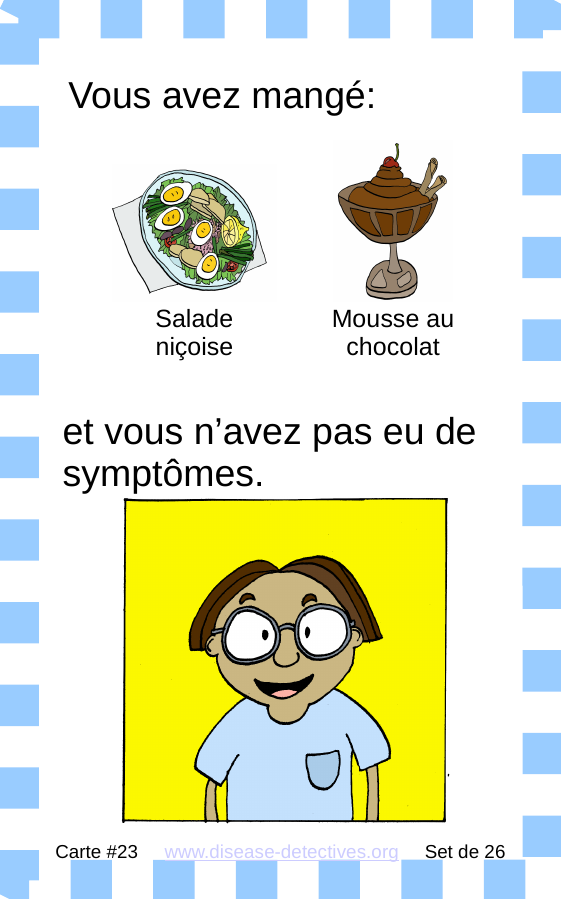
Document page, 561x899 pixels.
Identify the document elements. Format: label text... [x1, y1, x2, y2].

picture [119, 495, 450, 826]
picture [112, 164, 277, 302]
text_box Carte #23 www.disease-detectives.org Set de 26 [35, 833, 525, 870]
picture [333, 140, 454, 302]
text_box Mousse au chocolat [313, 296, 473, 368]
text_box Salade niçoise [129, 310, 260, 368]
text_box [18, 17, 544, 881]
